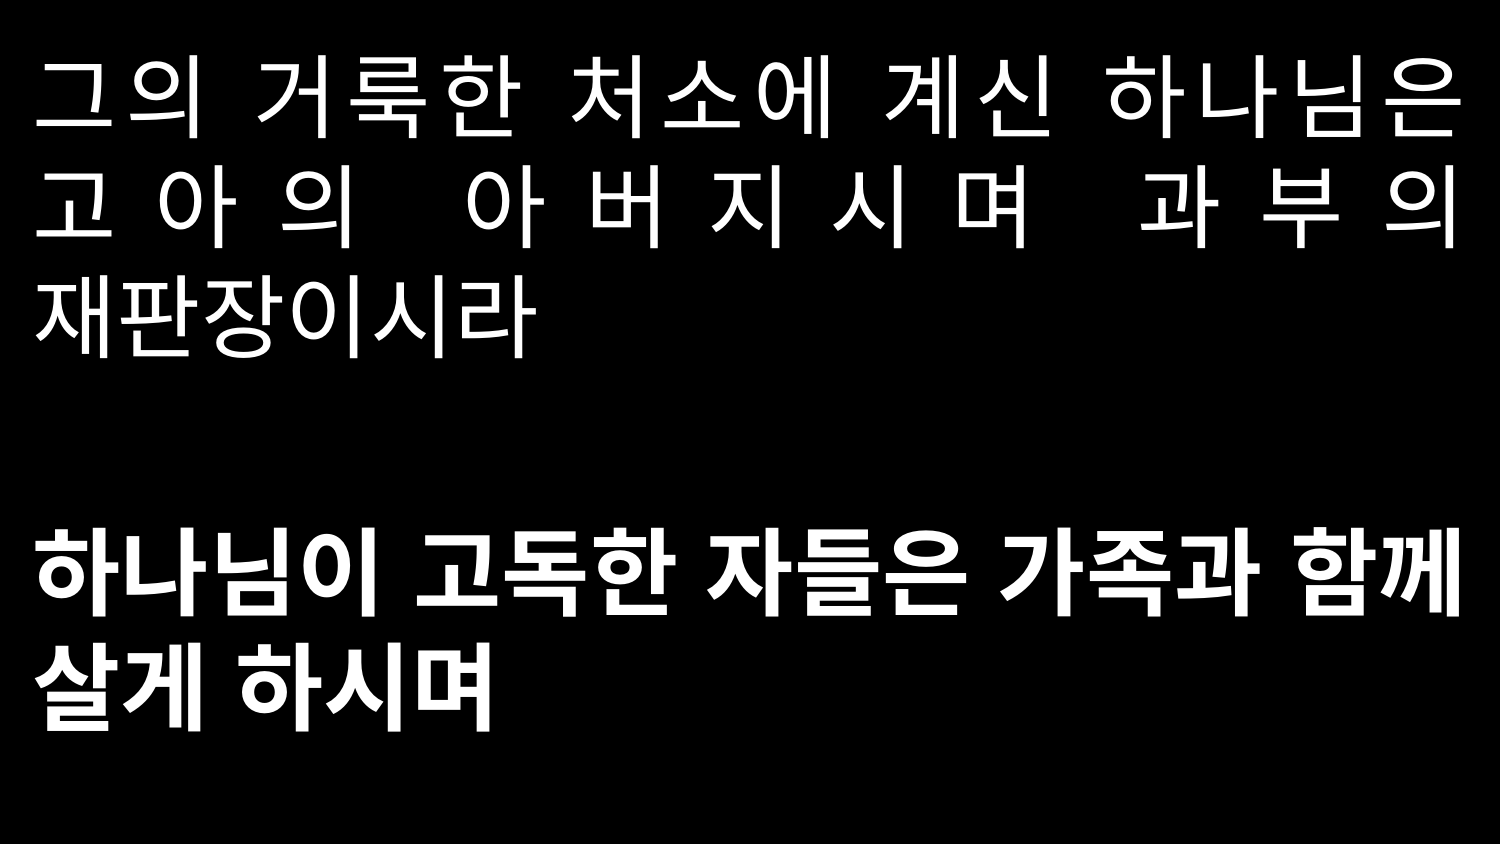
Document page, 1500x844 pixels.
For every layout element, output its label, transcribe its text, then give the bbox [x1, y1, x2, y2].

text_box 하나님이 고독한 자들은 가족과 함께 살게 하시며 [17, 505, 1483, 750]
text_box 그의 거룩한 처소에 계신 하나님은 고아의 아버지시며 과부의 재판장이시라 [17, 32, 1483, 377]
